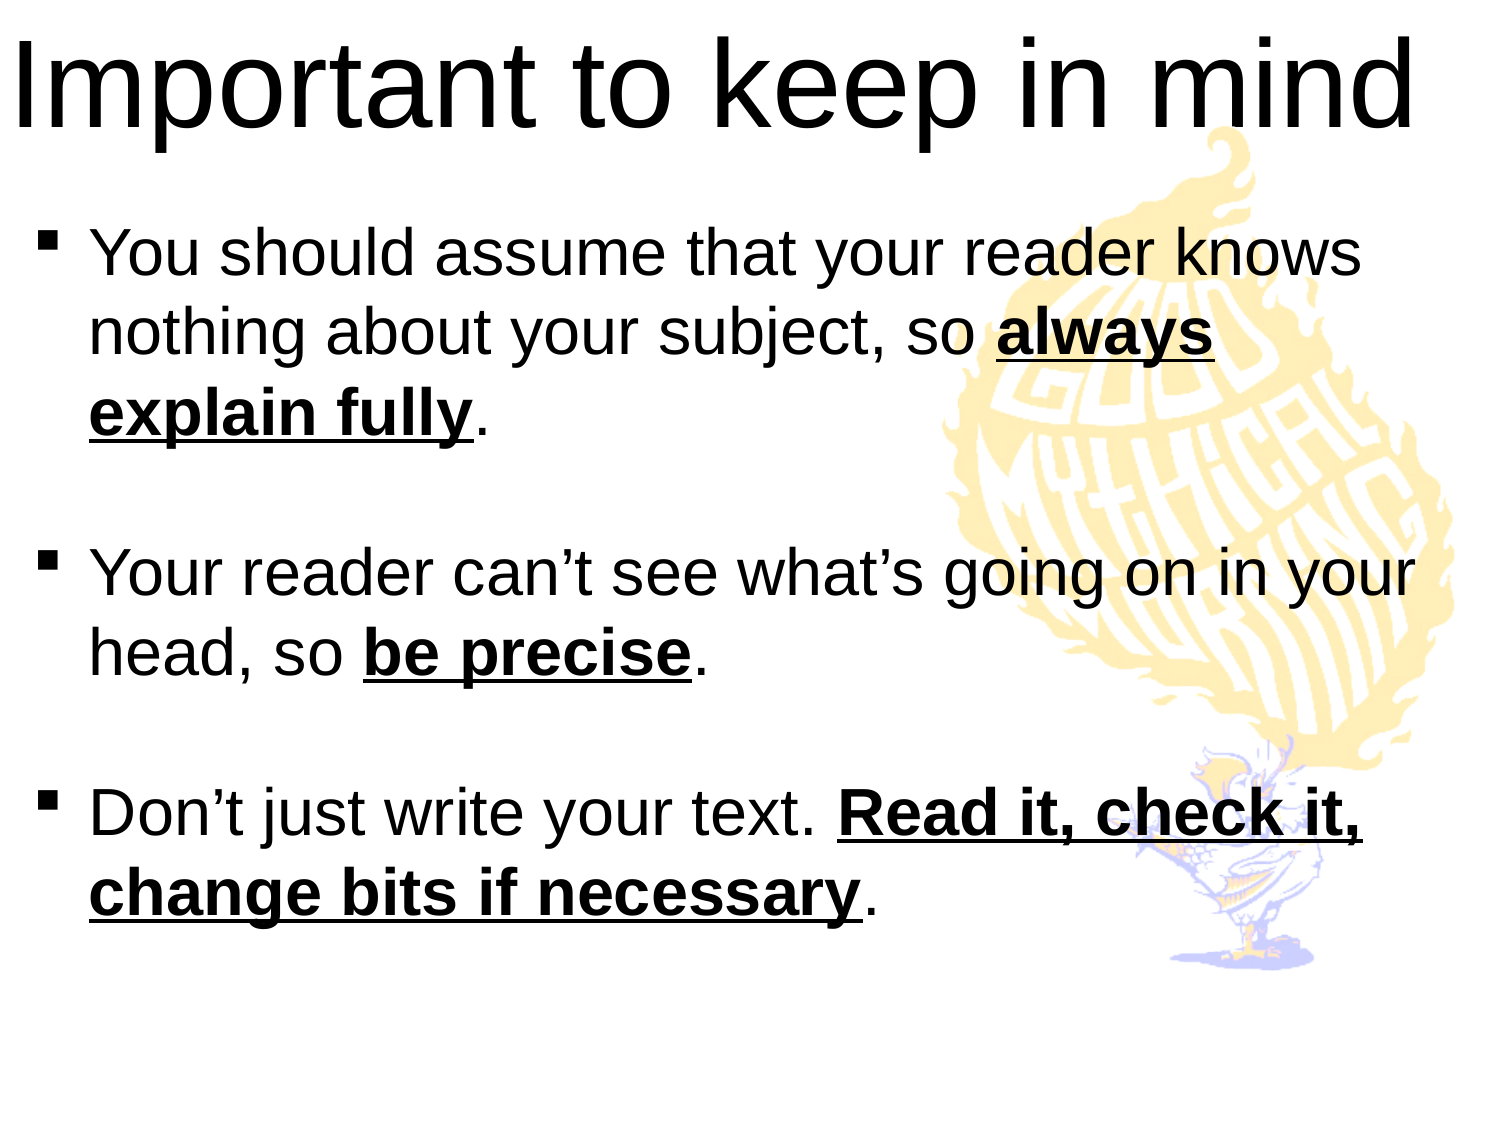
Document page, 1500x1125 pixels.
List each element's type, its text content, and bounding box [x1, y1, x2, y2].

list You should assume that your reader knows nothing about your subject, so always explain fully. Your reader can’t see what’s going on in your head, so be precise. Don’t just write your text. Read it, check it, change bits if necessary. [17, 200, 1447, 1125]
picture [773, 101, 1500, 1000]
title Important to keep in mind [0, 0, 1459, 172]
